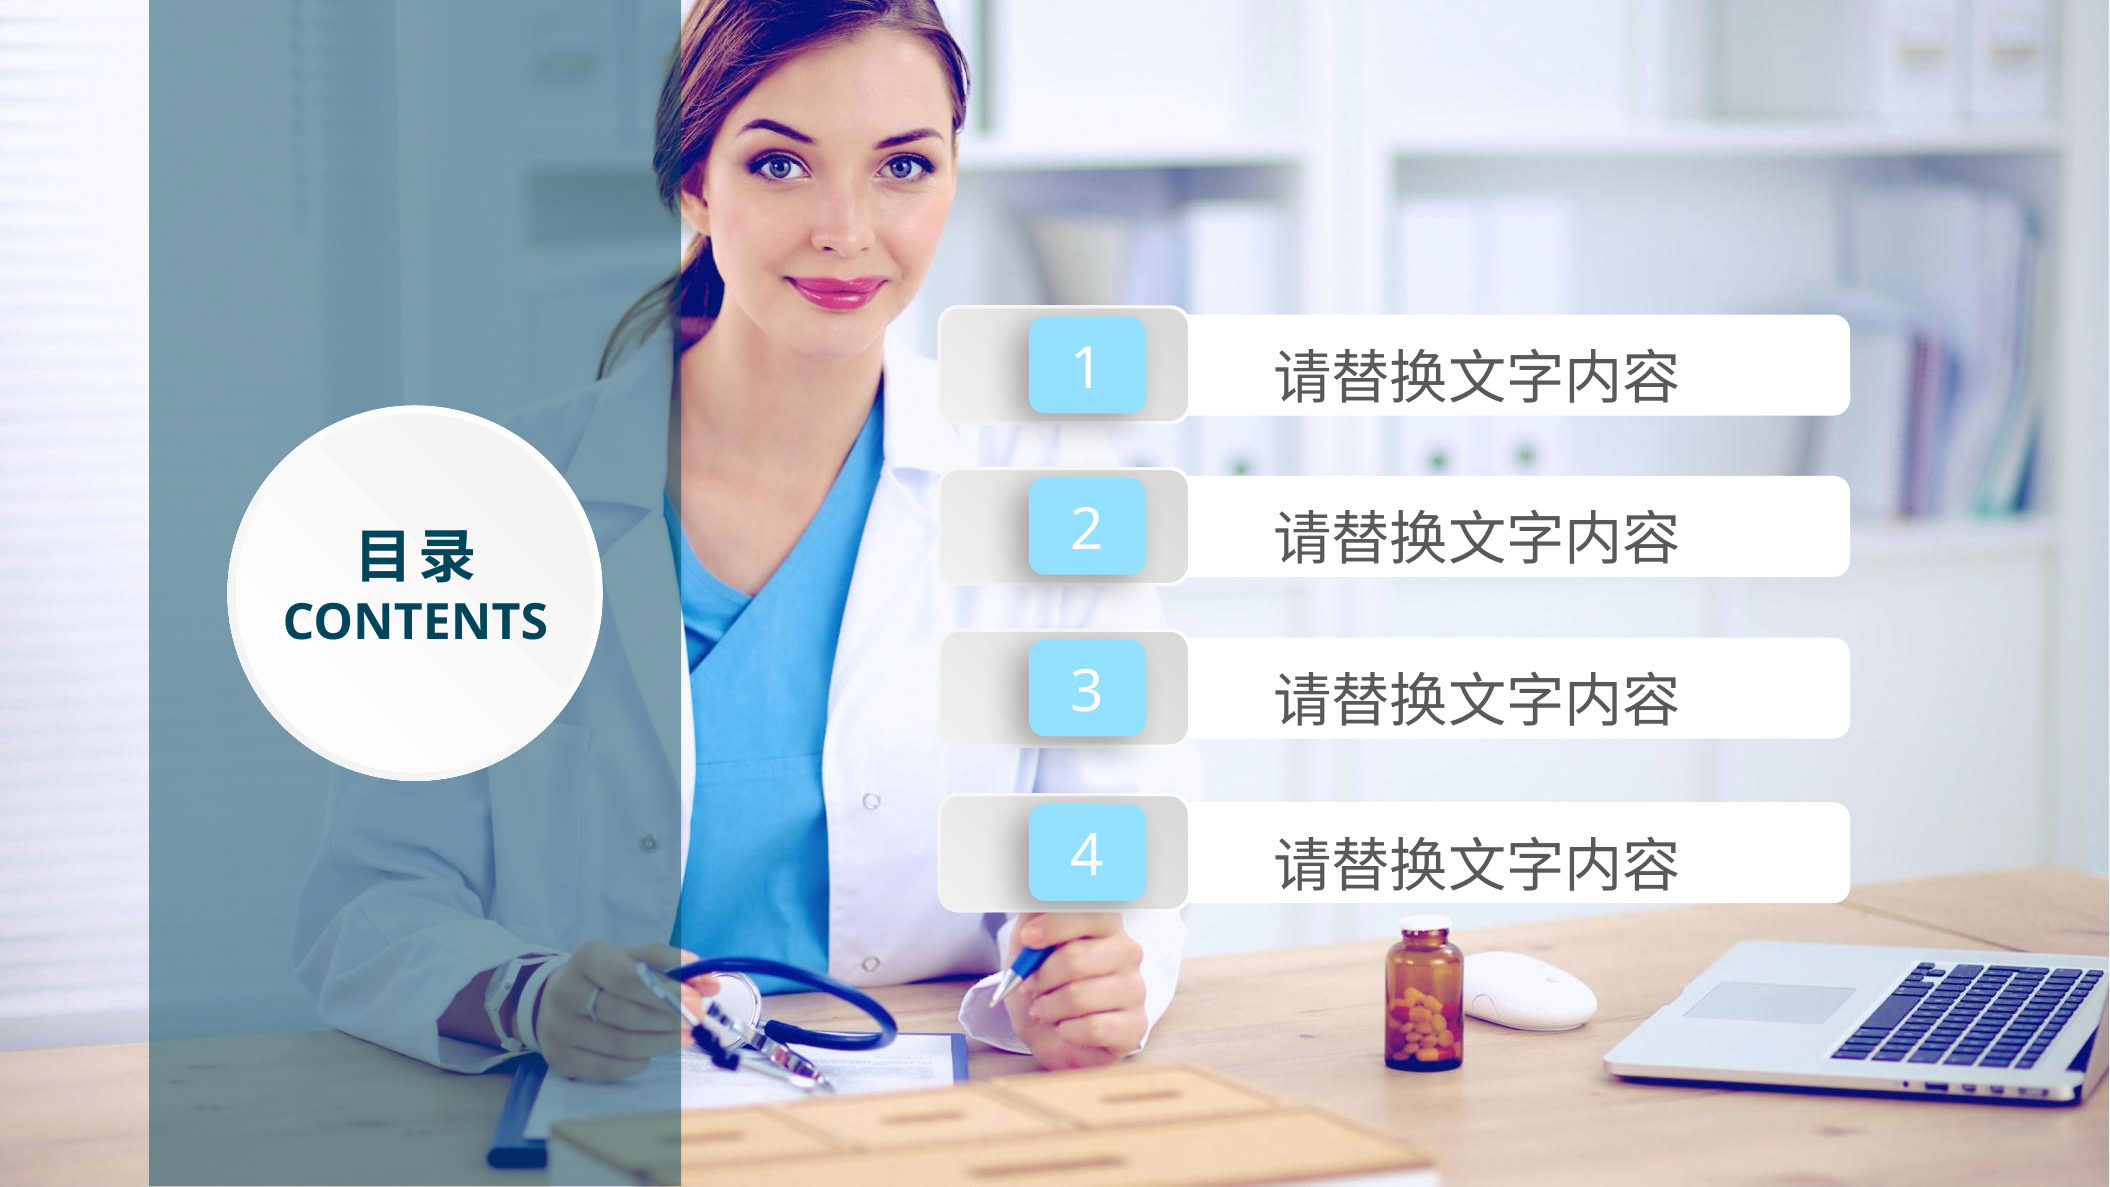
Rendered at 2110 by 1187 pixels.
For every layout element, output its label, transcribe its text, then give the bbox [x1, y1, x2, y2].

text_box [937, 466, 1191, 586]
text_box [227, 405, 603, 781]
text_box [682, 0, 2110, 1187]
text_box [937, 793, 1191, 913]
text_box 请替换文字内容 [1258, 480, 1697, 579]
text_box 请替换文字内容 [1258, 806, 1697, 905]
text_box [1191, 313, 1852, 417]
text_box [1191, 636, 1852, 740]
text_box [1191, 474, 1852, 579]
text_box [937, 628, 1191, 748]
text_box [1191, 801, 1852, 905]
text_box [937, 305, 1191, 425]
text_box [0, 0, 148, 1187]
text_box 请替换文字内容 [1258, 318, 1697, 418]
text_box 请替换文字内容 [1258, 641, 1697, 741]
text_box [148, 0, 682, 1187]
